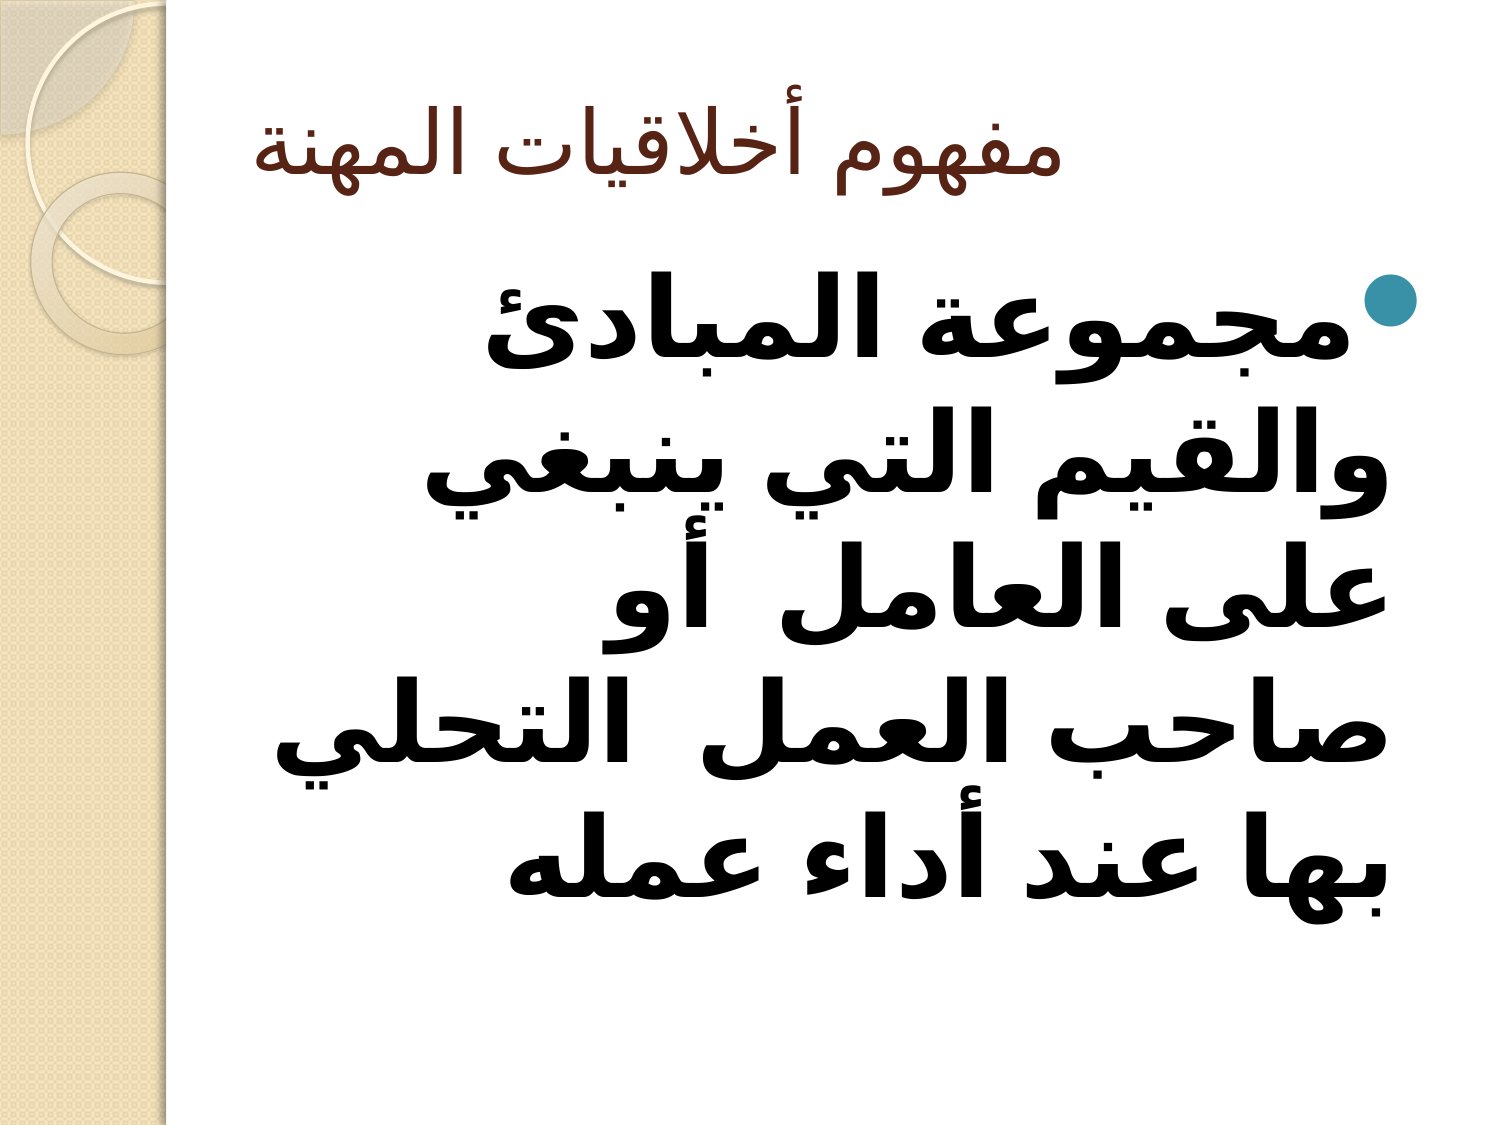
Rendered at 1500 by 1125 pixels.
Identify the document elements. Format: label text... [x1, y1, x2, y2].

list مجموعة المبادئ والقيم التي ينبغي على العامل أو صاحب العمل التحلي بها عند أداء عمله [235, 237, 1466, 1025]
title مفهوم أخلاقيات المهنة [235, 45, 1466, 233]
